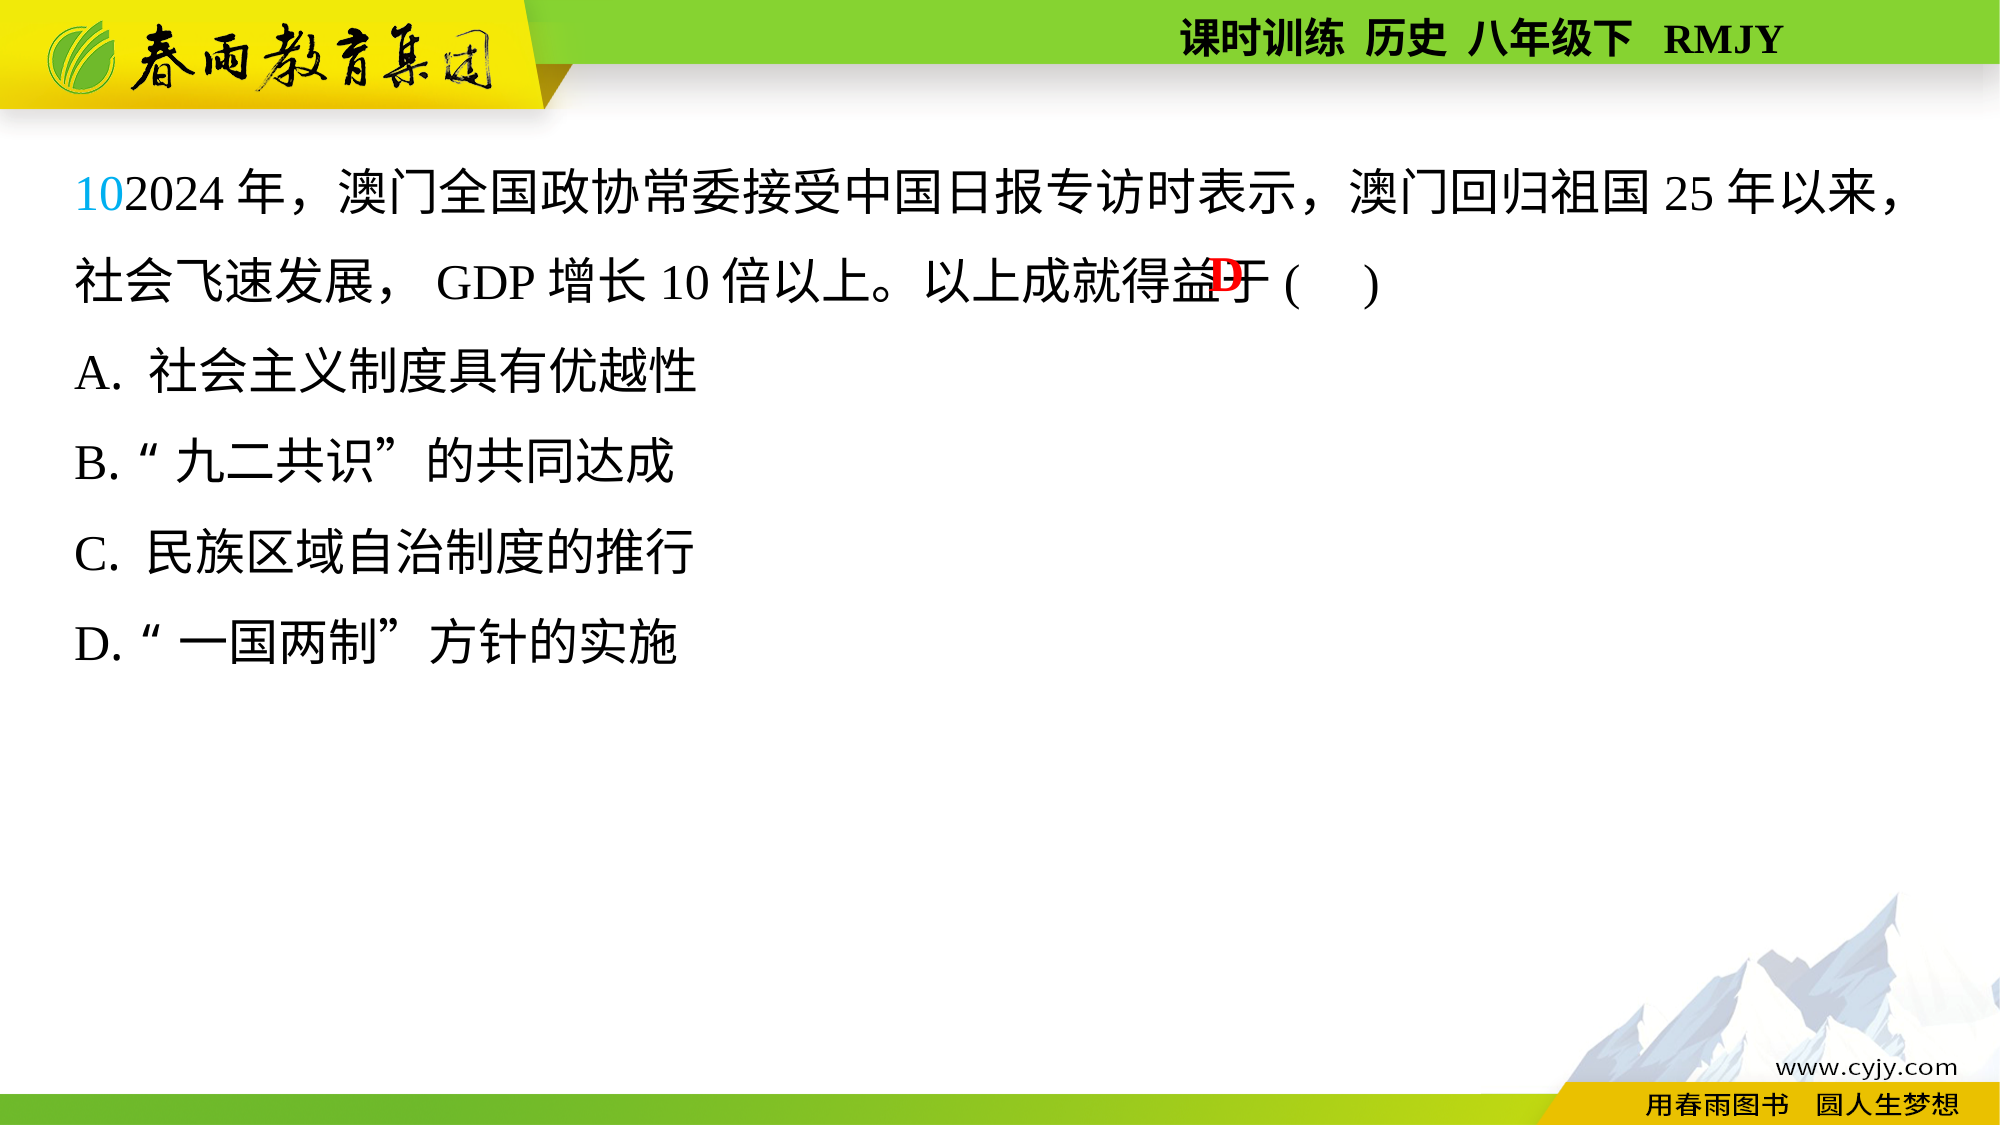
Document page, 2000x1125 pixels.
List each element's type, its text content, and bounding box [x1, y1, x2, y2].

text_box D [1193, 234, 1260, 310]
picture [0, 0, 2000, 1125]
list 102024年，澳门全国政协常委接受中国日报专访时表示，澳门回归祖国25年以来，社会飞速发展，GDP增长10倍以上。以上成就得益于( ) A. 社会主义制度具有优越性 B. “九二共识”的共同达成 C. 民族区域自治制度的推行 D. “一国两制”方针的实施 [59, 122, 1944, 672]
